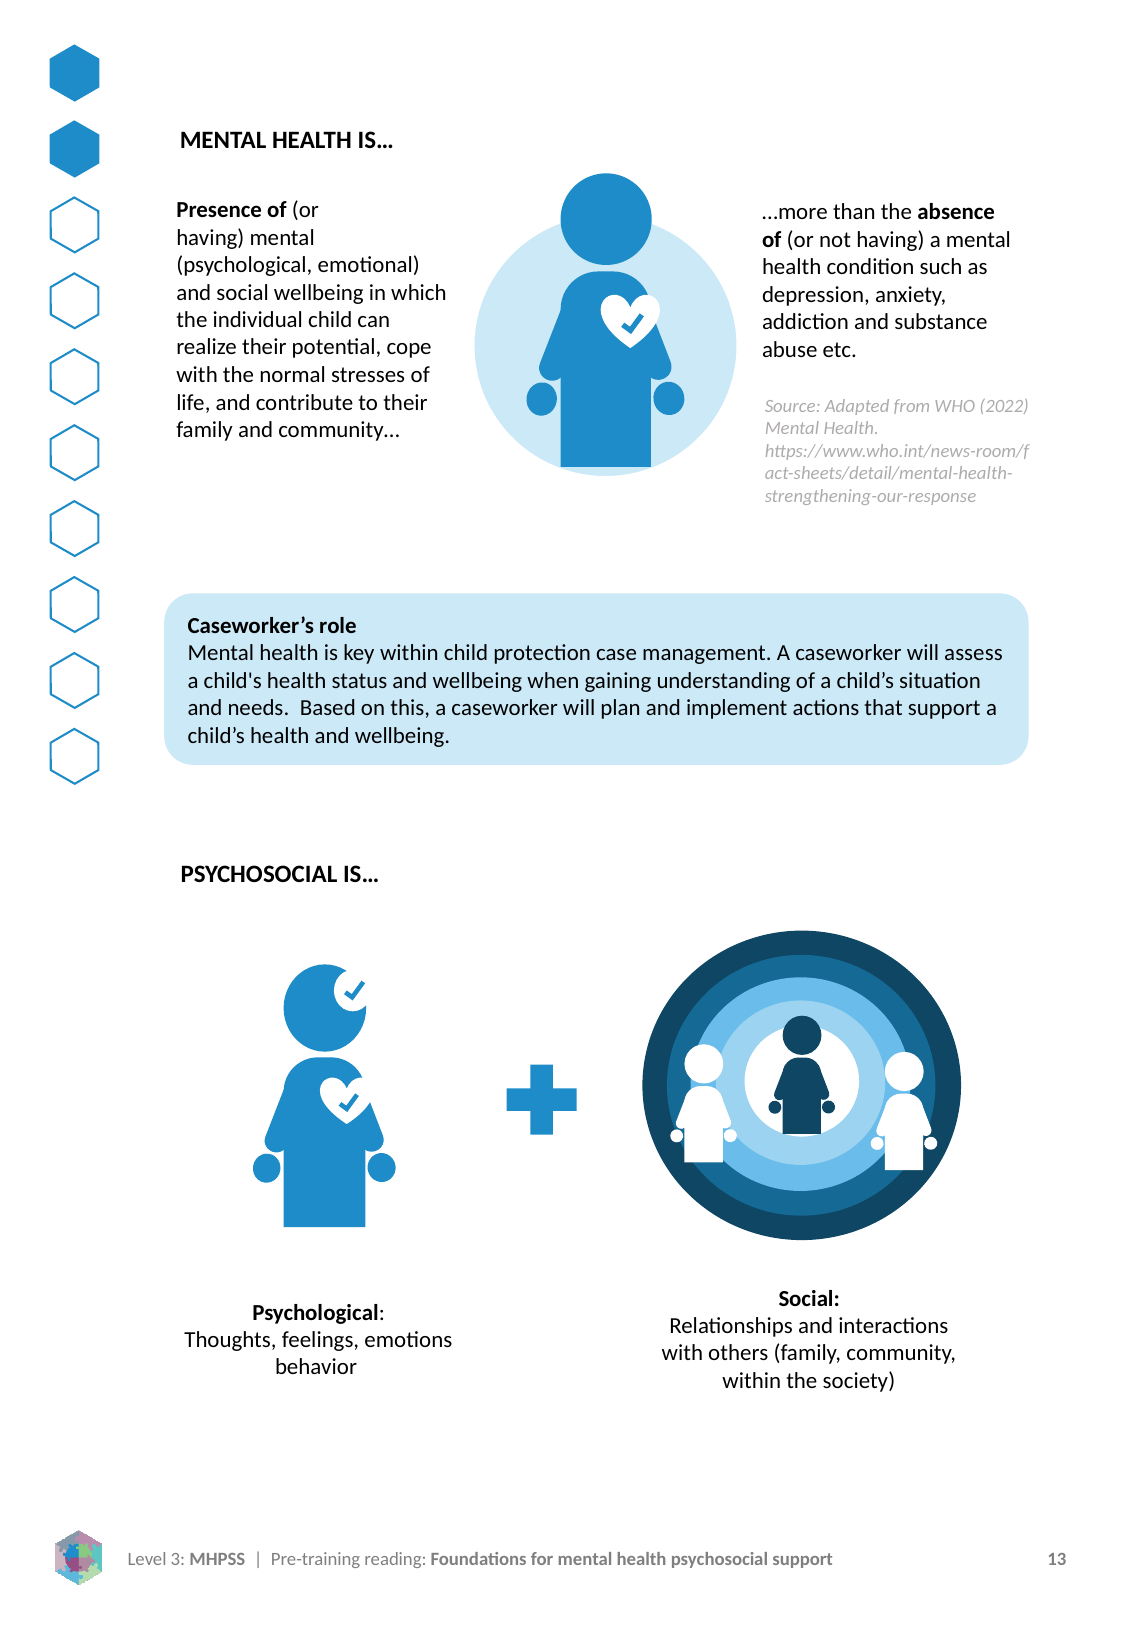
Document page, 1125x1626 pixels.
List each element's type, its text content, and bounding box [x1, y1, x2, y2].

text_box Source: Adapted from WHO (2022) Mental Health. https://www.who.int/news-room/fact-sheets/detail/mental-health-strengthening-our-response [749, 385, 1048, 514]
text_box [690, 244, 738, 447]
text_box [50, 728, 99, 784]
text_box [50, 273, 99, 329]
picture [55, 1530, 102, 1585]
text_box Presence of (or having) mental (psychological, emotional) and social wellbeing in which the individual child can realize their potential, cope with the normal stresses of life, and contribute to their family and community… [161, 187, 467, 450]
text_box …more than the absence of (or not having) a mental health condition such as depression, anxiety, addiction and substance abuse etc. [747, 189, 1029, 370]
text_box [869, 1051, 939, 1171]
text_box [251, 964, 398, 1228]
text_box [524, 173, 687, 468]
text_box [50, 425, 99, 481]
text_box MENTAL HEALTH IS… [164, 116, 723, 162]
text_box [50, 121, 99, 177]
text_box [506, 1064, 577, 1135]
text_box [473, 246, 519, 445]
text_box Psychological: Thoughts, feelings, emotions behavior [143, 1289, 494, 1388]
text_box [50, 197, 99, 253]
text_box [669, 1044, 738, 1163]
text_box [50, 45, 99, 101]
text_box Social: Relationships and interactions with others (family, community, within the society) [636, 1275, 982, 1401]
text_box [50, 653, 99, 708]
text_box [50, 577, 99, 632]
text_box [642, 930, 962, 1241]
text_box PSYCHOSOCIAL IS… [165, 850, 807, 896]
text_box [50, 501, 99, 557]
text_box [767, 1015, 837, 1135]
text_box [50, 349, 99, 405]
text_box Caseworker’s role Mental health is key within child protection case management. A caseworker will assess a child's health status and wellbeing when gaining understanding of a child’s situation and needs. Based on this, a caseworker will plan and implement actions that support a child’s health and wellbeing. [164, 593, 1029, 765]
